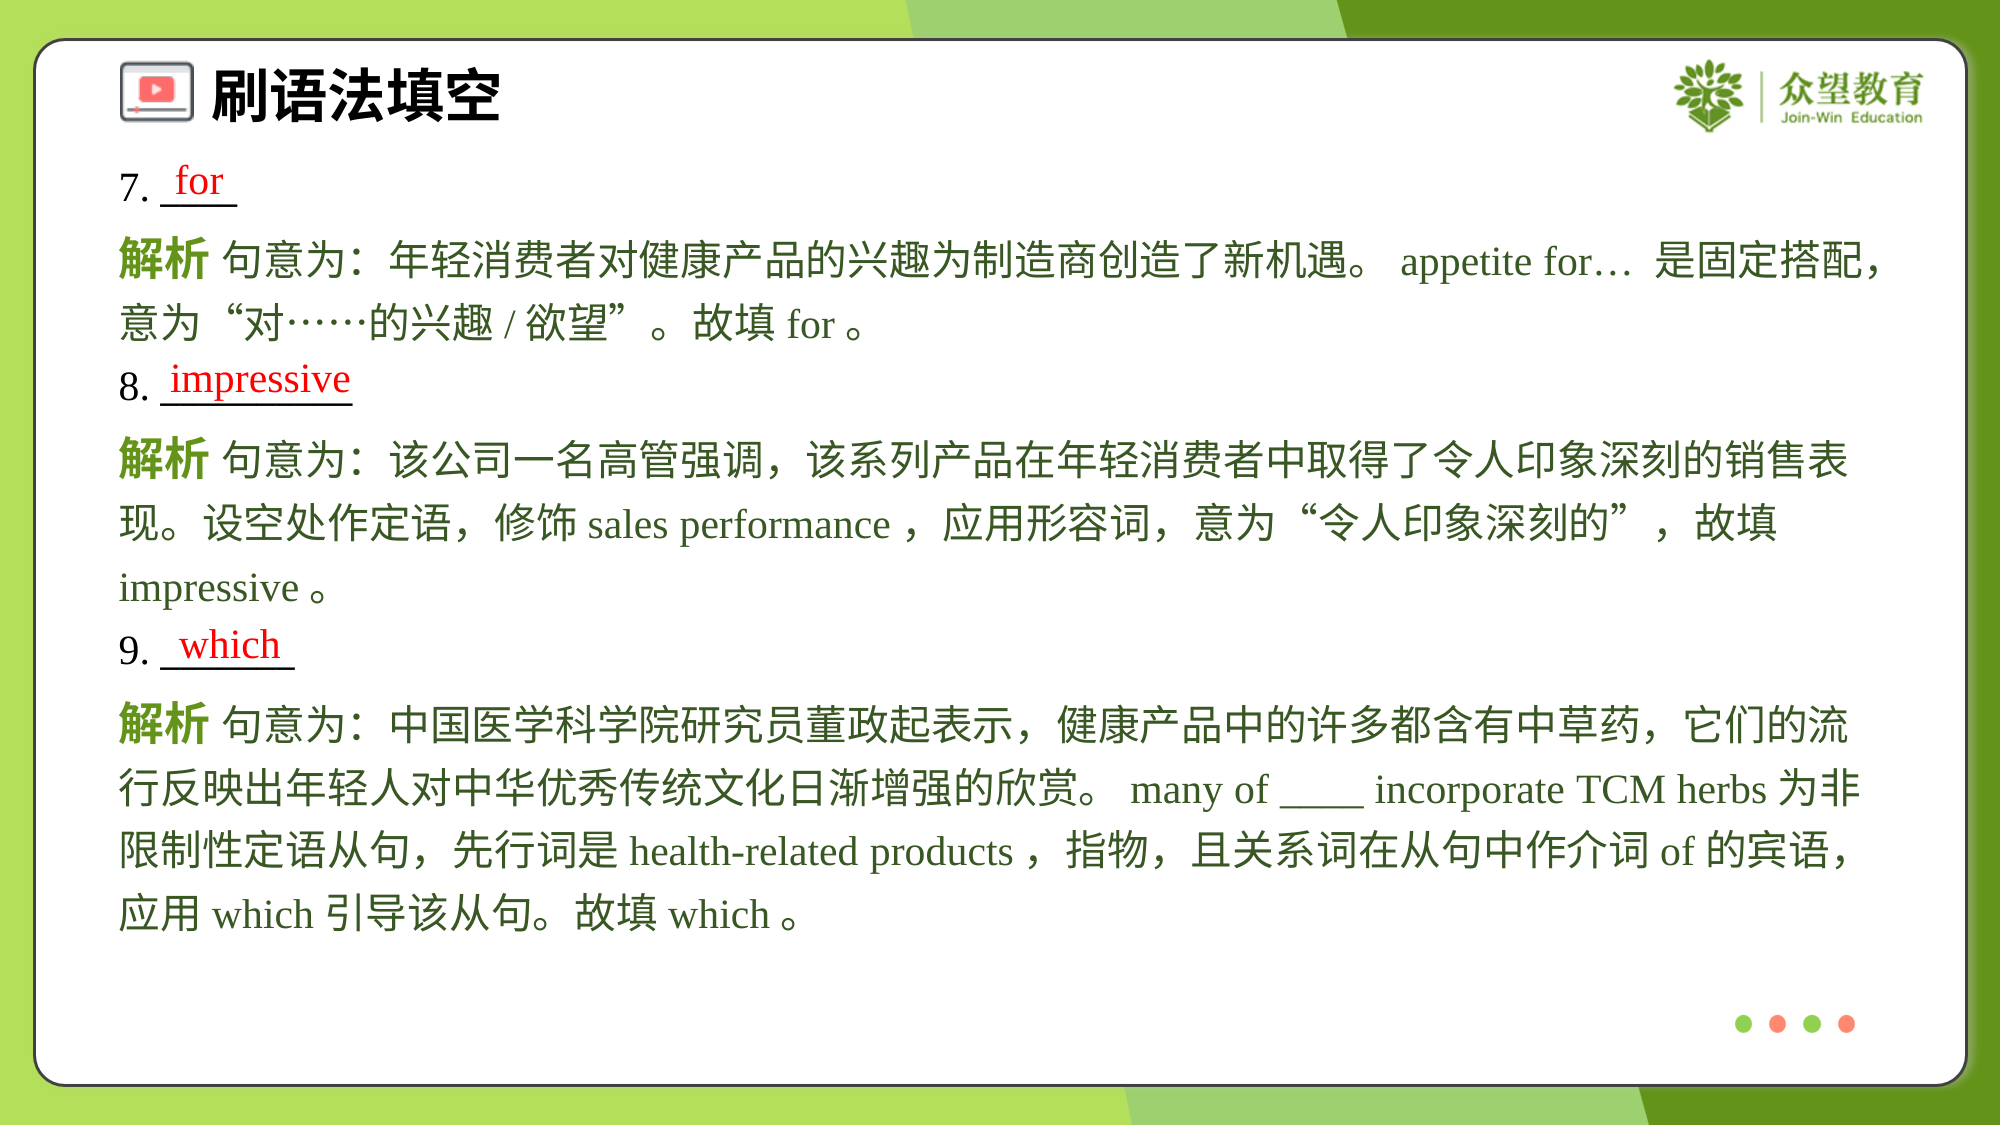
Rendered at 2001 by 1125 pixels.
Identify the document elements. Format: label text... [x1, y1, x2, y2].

text_box which [174, 604, 286, 663]
text_box 7. ____ [118, 146, 1883, 204]
text_box for [170, 140, 228, 199]
picture [0, 0, 2000, 1125]
text_box impressive [165, 337, 356, 396]
text_box 解析 句意为：中国医学科学院研究员董政起表示，健康产品中的许多都含有中草药，它们的流行反映出年轻人对中华优秀传统文化日渐增强的欣赏。many of ____ incorporate TCM herbs为非限制性定语从句，先行词是health-related products，指物，且关系词在从句中作介词of的宾语，应用which引导该从句。故填which。 [118, 680, 1883, 932]
text_box 9. _______ [118, 610, 1883, 668]
text_box 8. __________ [118, 346, 1883, 404]
text_box 解析 句意为：该公司一名高管强调，该系列产品在年轻消费者中取得了令人印象深刻的销售表现。设空处作定语，修饰sales performance，应用形容词，意为“令人印象深刻的”，故填impressive。 [118, 415, 1883, 605]
text_box 解析 句意为：年轻消费者对健康产品的兴趣为制造商创造了新机遇。appetite for… 是固定搭配，意为“对……的兴趣/欲望”。故填for。 [118, 215, 1883, 342]
